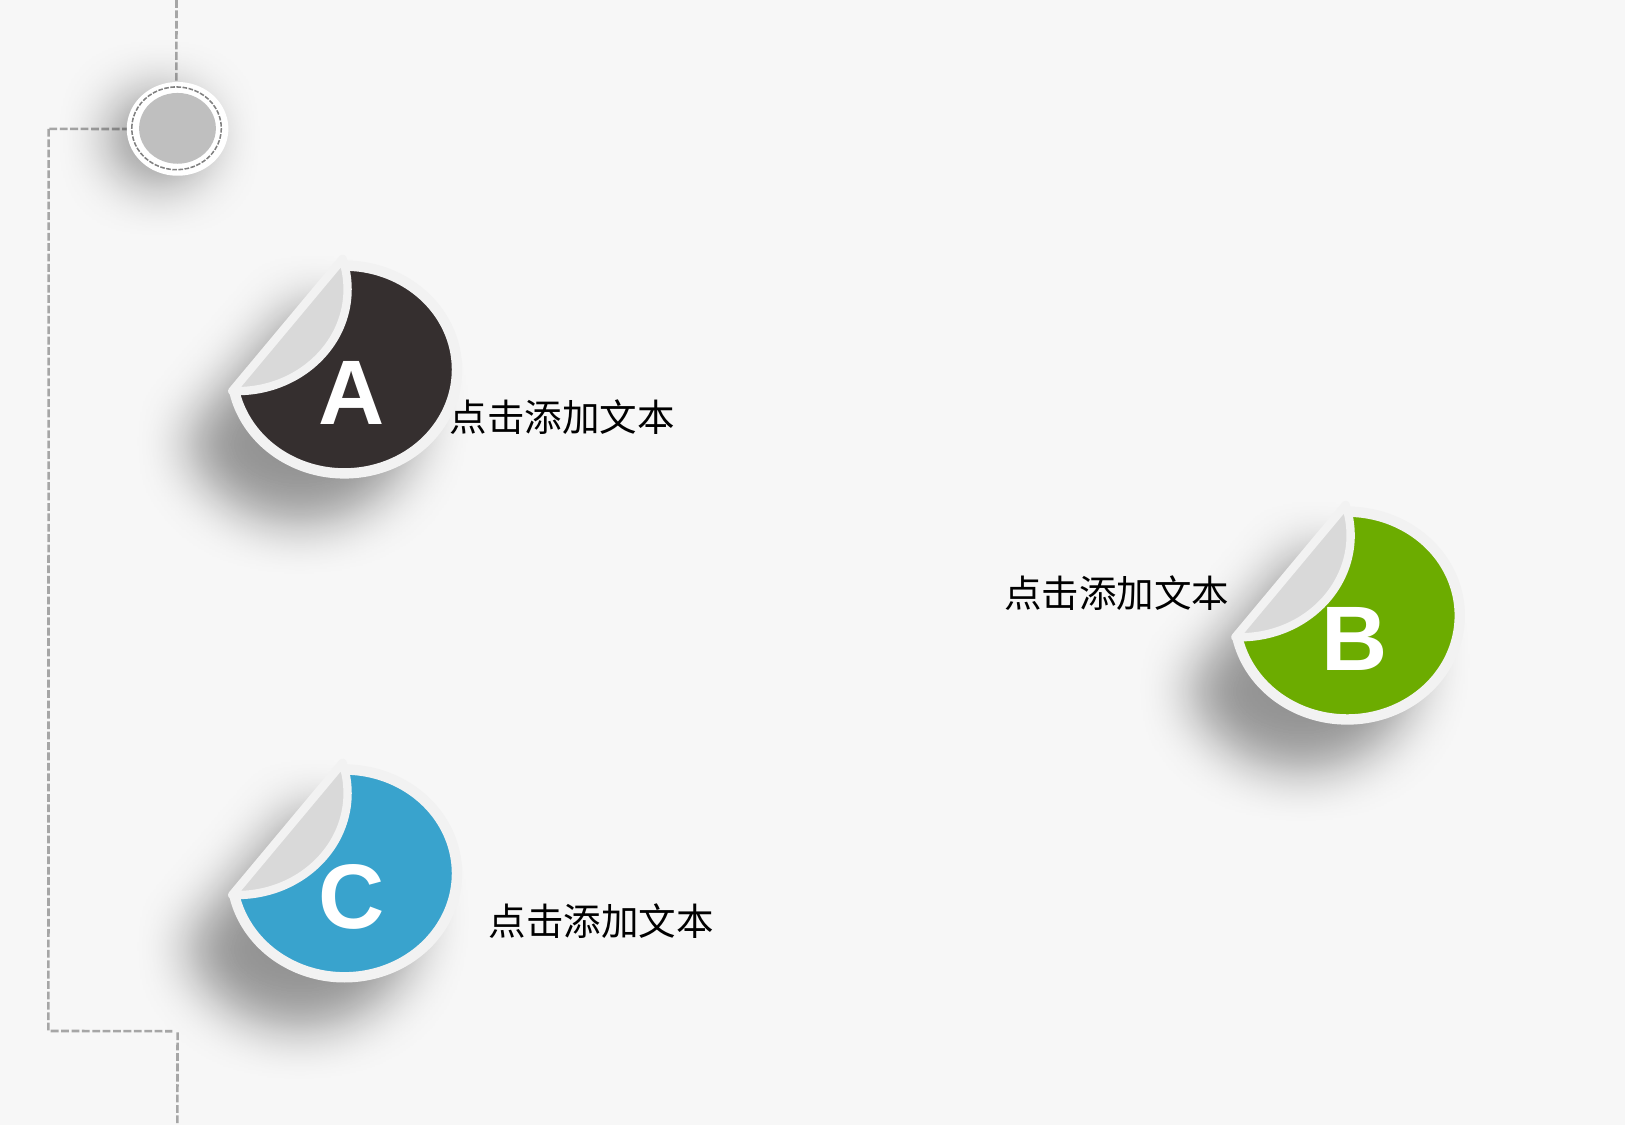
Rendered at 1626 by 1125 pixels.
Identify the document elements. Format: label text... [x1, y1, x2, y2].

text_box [1129, 433, 1461, 720]
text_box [126, 81, 229, 176]
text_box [126, 691, 458, 978]
text_box 点击添加文本 [989, 562, 1124, 623]
text_box 点击添加文本 [462, 386, 690, 447]
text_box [126, 187, 458, 474]
text_box 点击添加文本 [473, 890, 729, 951]
